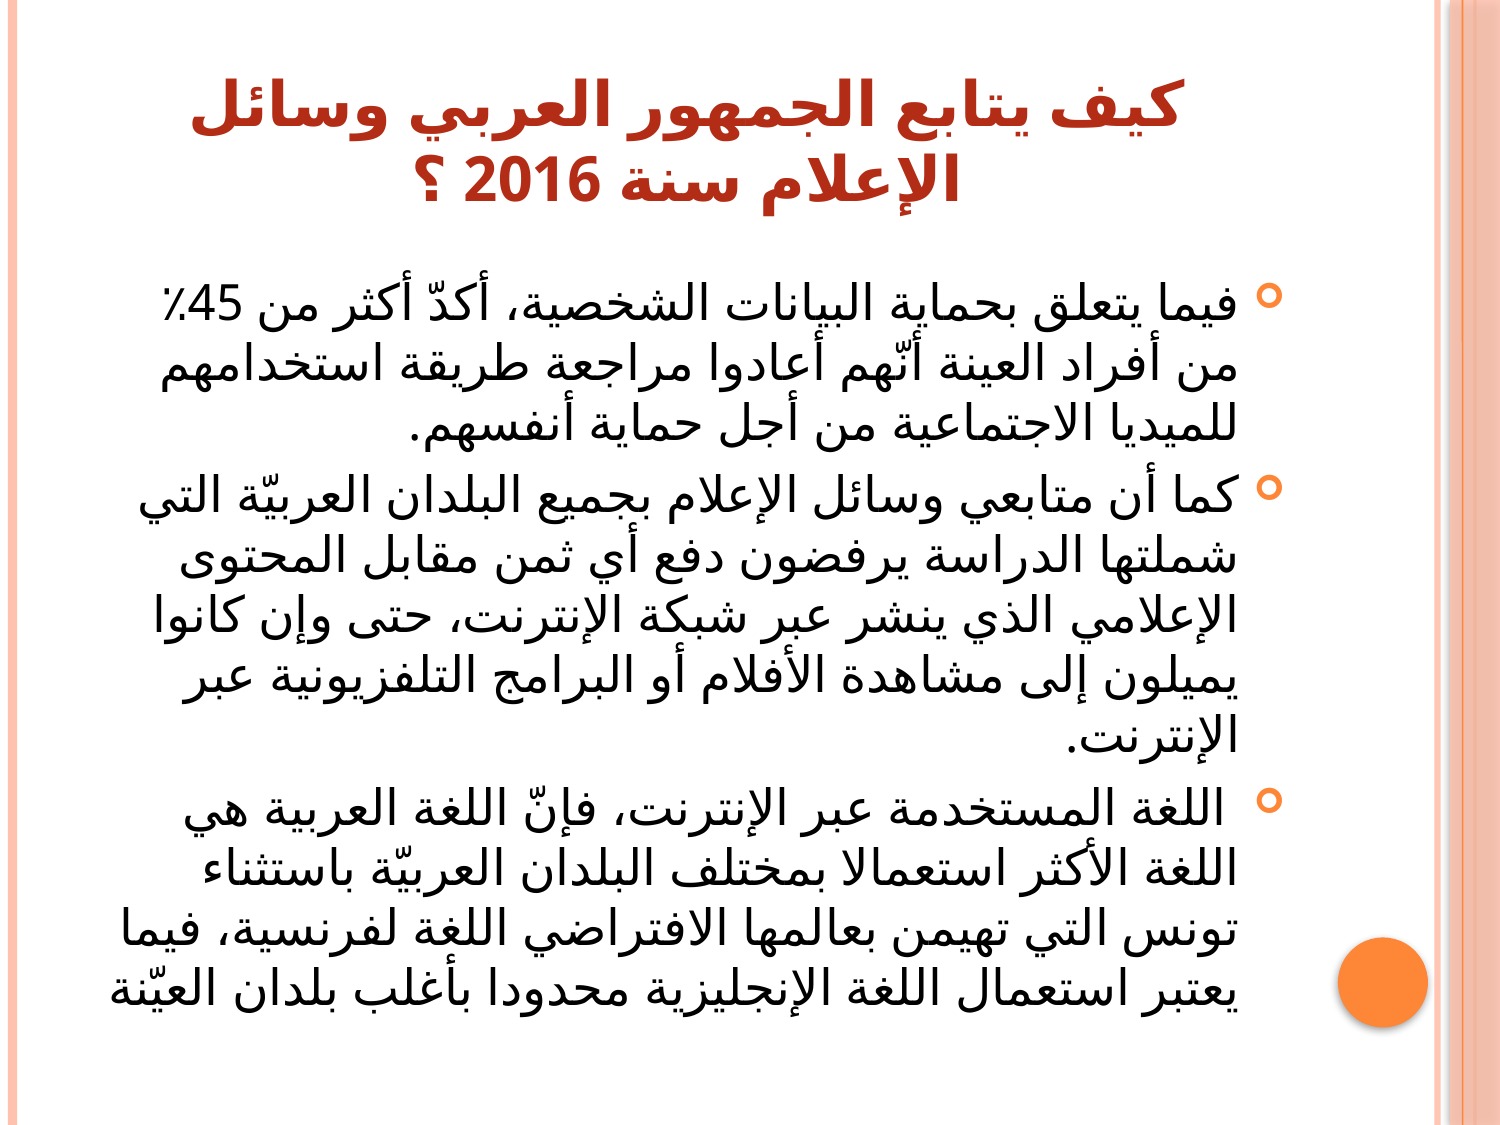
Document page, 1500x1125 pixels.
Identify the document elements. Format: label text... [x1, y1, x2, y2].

title كيف يتابع الجمهور العربي وسائل الإعلام سنة 2016 ؟ [75, 45, 1300, 233]
list فيما يتعلق بحماية البيانات الشخصية، أكدّ أكثر من 45٪ من أفراد العينة أنّهم أعادوا مراجعة طريقة استخدامهم للميديا الاجتماعية من أجل حماية أنفسهم. كما أن متابعي وسائل الإعلام بجميع البلدان العربيّة التي شملتها الدراسة يرفضون دفع أي ثمن مقابل المحتوى الإعلامي الذي ينشر عبر شبكة الإنترنت، حتى وإن كانوا يميلون إلى مشاهدة الأفلام أو البرامج التلفزيونية عبر الإنترنت. اللغة المستخدمة عبر الإنترنت، فإنّ اللغة العربية هي اللغة الأكثر استعمالا بمختلف البلدان العربيّة باستثناء تونس التي تهيمن بعالمها الافتراضي اللغة لفرنسية، فيما يعتبر استعمال اللغة الإنجليزية محدودا بأغلب بلدان العيّنة [75, 262, 1300, 1062]
